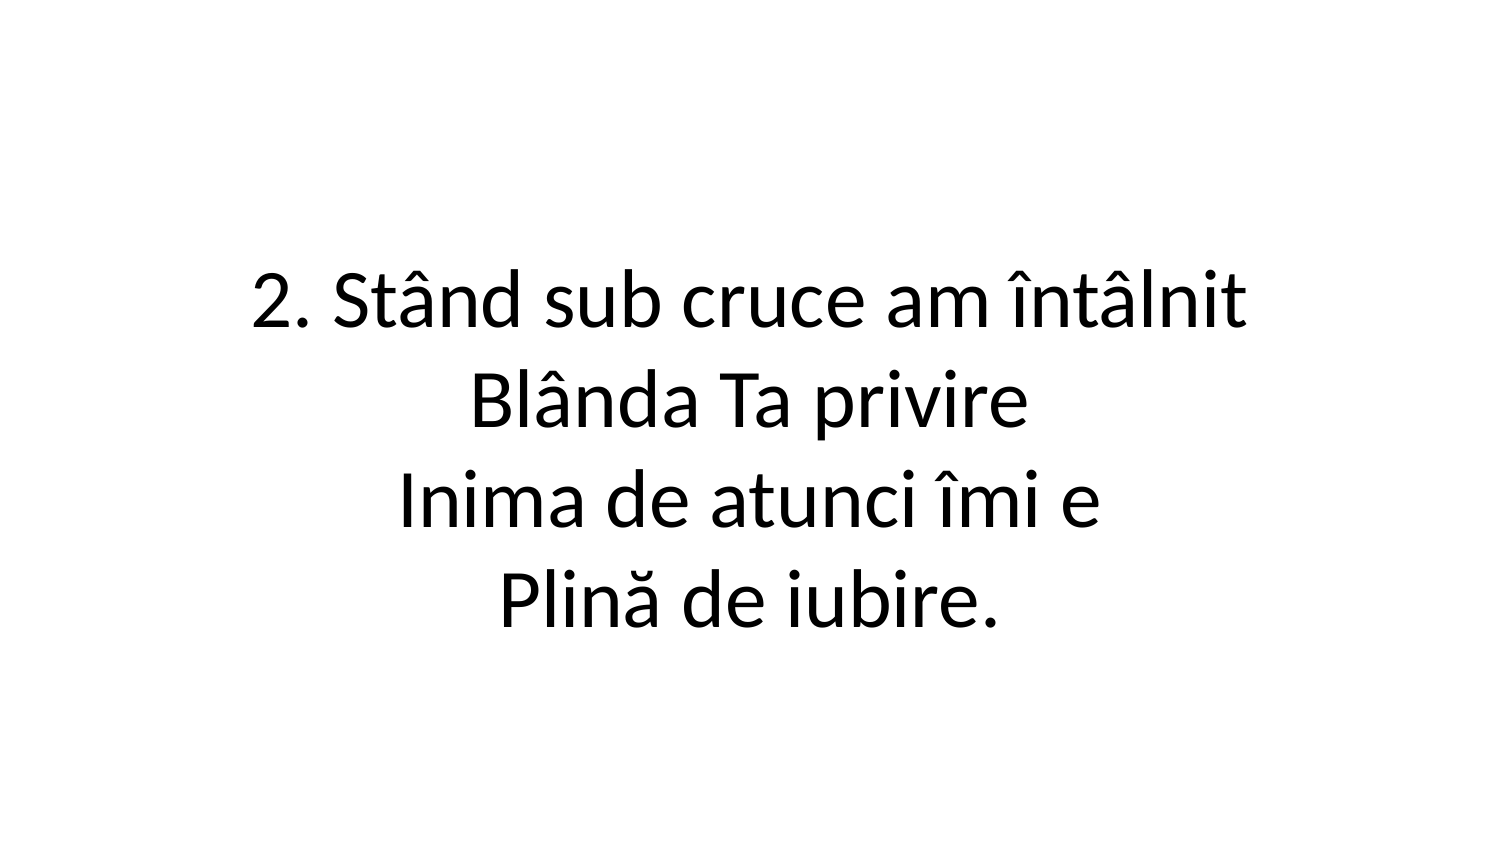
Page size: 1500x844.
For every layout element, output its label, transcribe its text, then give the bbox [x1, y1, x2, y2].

text_box 2. Stând sub cruce am întâlnit Blânda Ta privire Inima de atunci îmi e Plină de iubire. [235, 192, 1265, 652]
